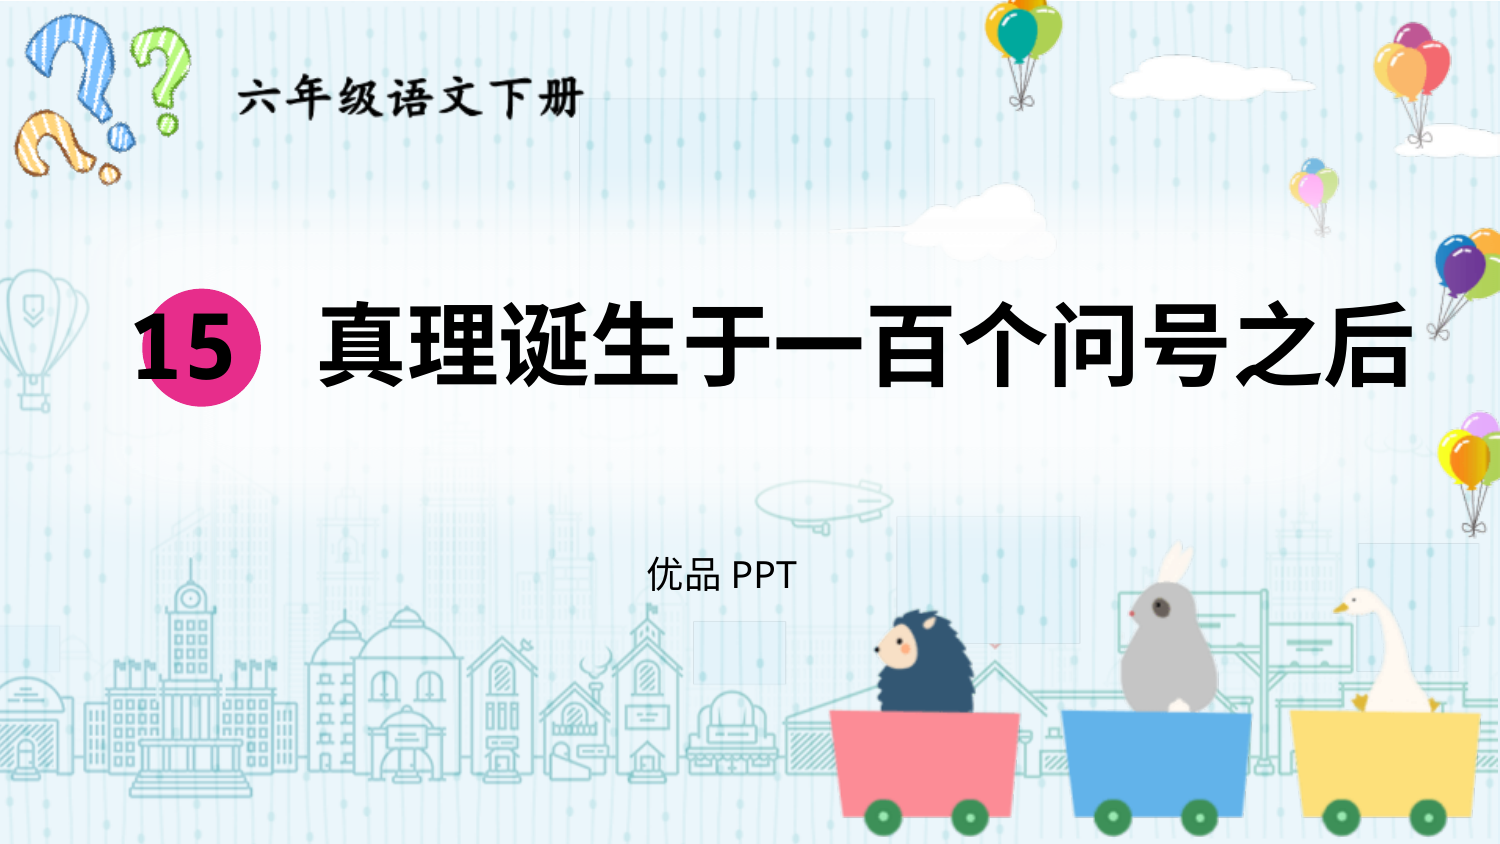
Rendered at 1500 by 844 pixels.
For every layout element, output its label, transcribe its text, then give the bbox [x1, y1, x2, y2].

picture [0, 0, 1500, 844]
text_box 优品PPT [631, 555, 925, 604]
